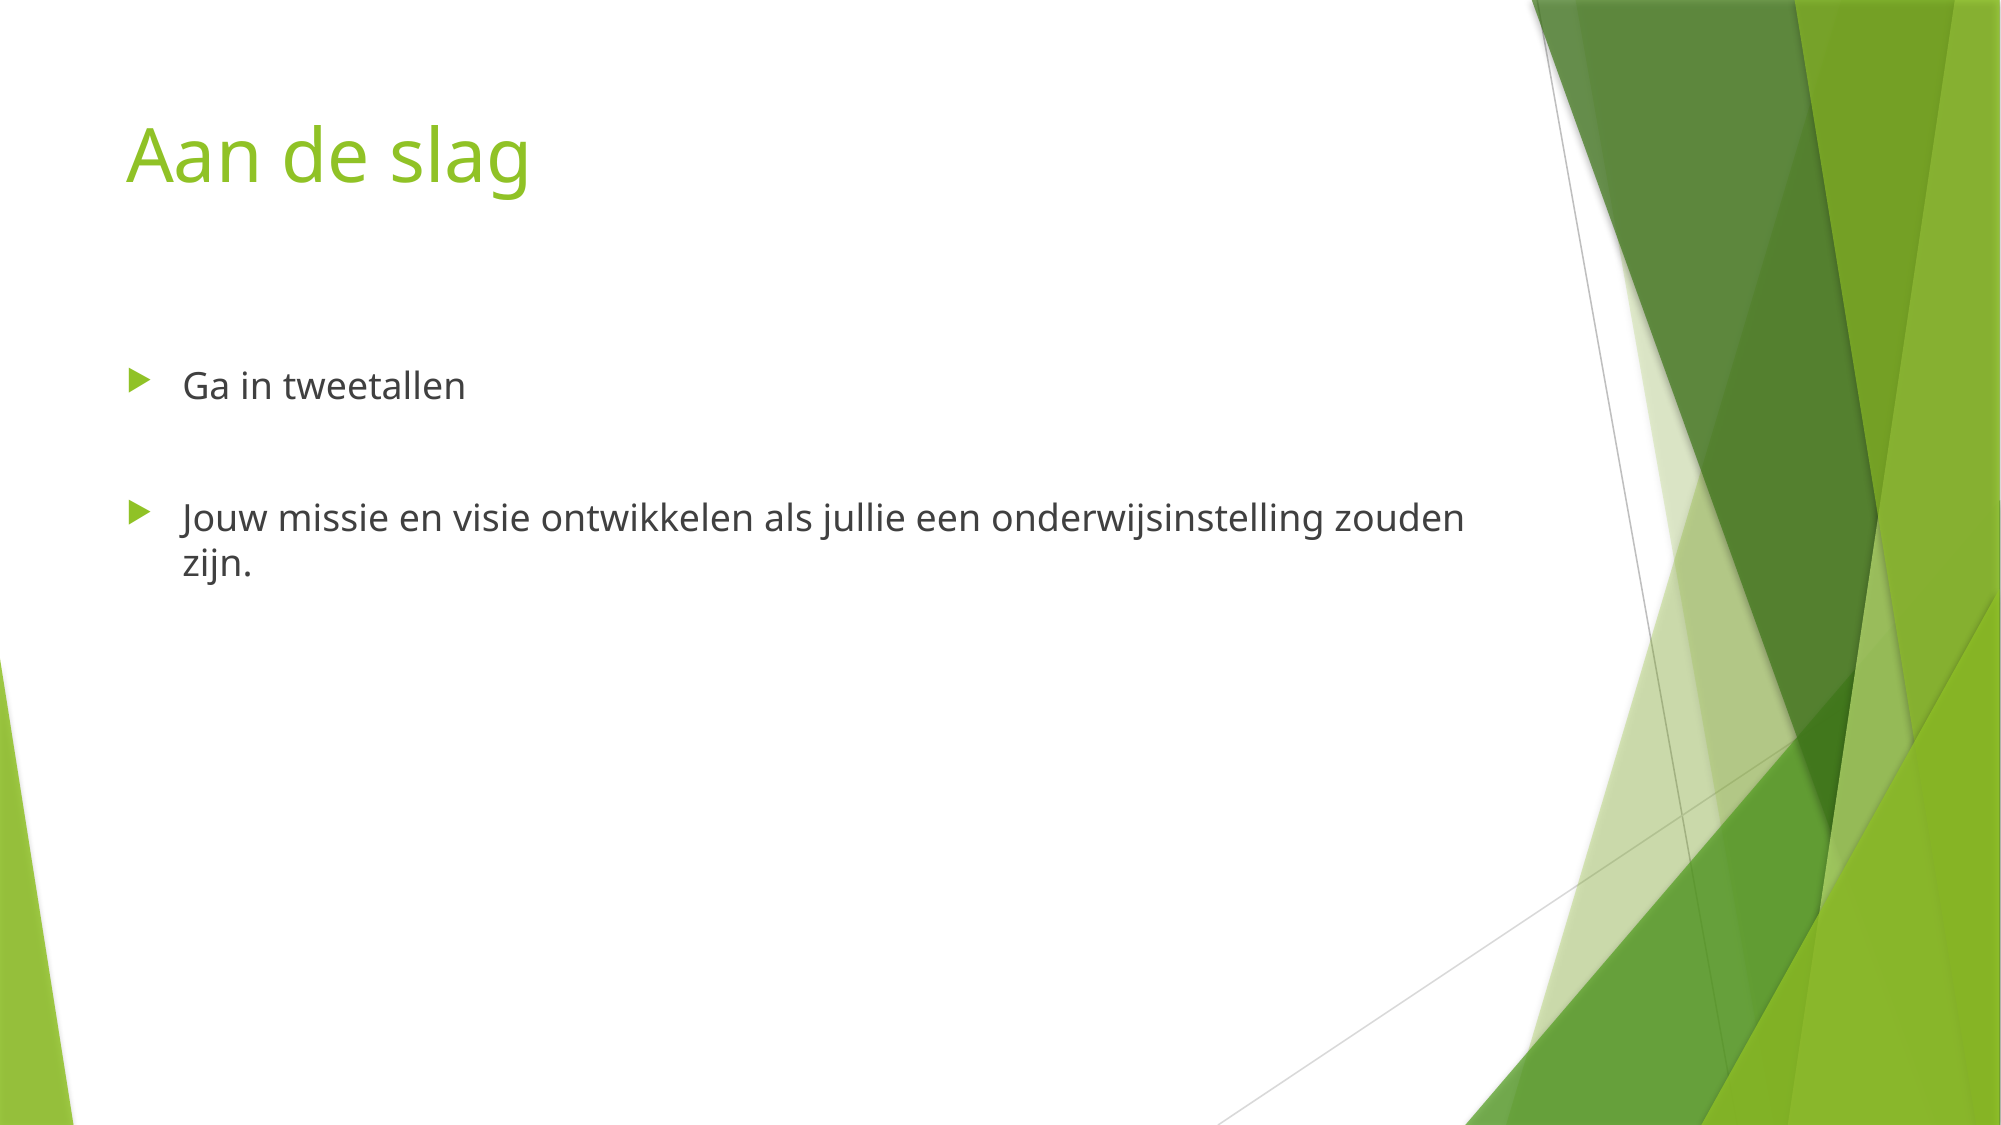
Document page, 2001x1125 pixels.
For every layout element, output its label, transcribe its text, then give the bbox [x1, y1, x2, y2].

list Ga in tweetallen Jouw missie en visie ontwikkelen als jullie een onderwijsinstelling zouden zijn. [111, 354, 1522, 992]
title Aan de slag [111, 99, 1522, 317]
